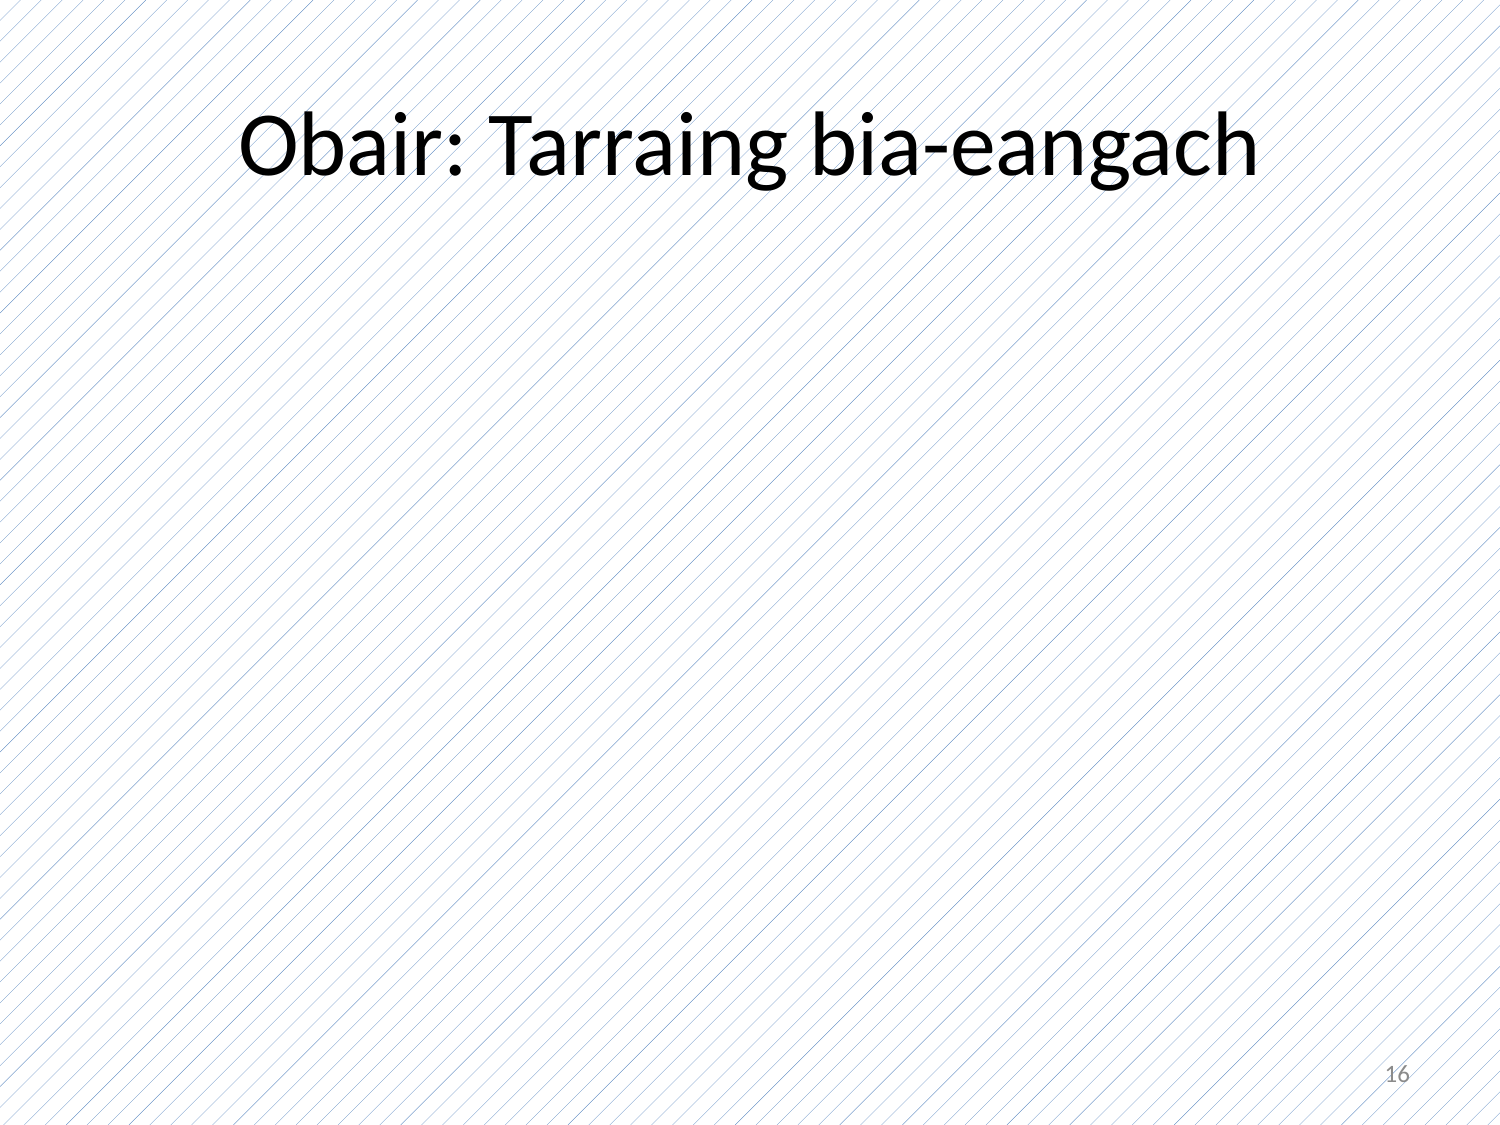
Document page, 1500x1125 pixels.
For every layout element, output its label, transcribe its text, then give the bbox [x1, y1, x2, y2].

slide_number 16 [1074, 1042, 1425, 1103]
title Obair: Tarraing bia-eangach [75, 45, 1425, 233]
